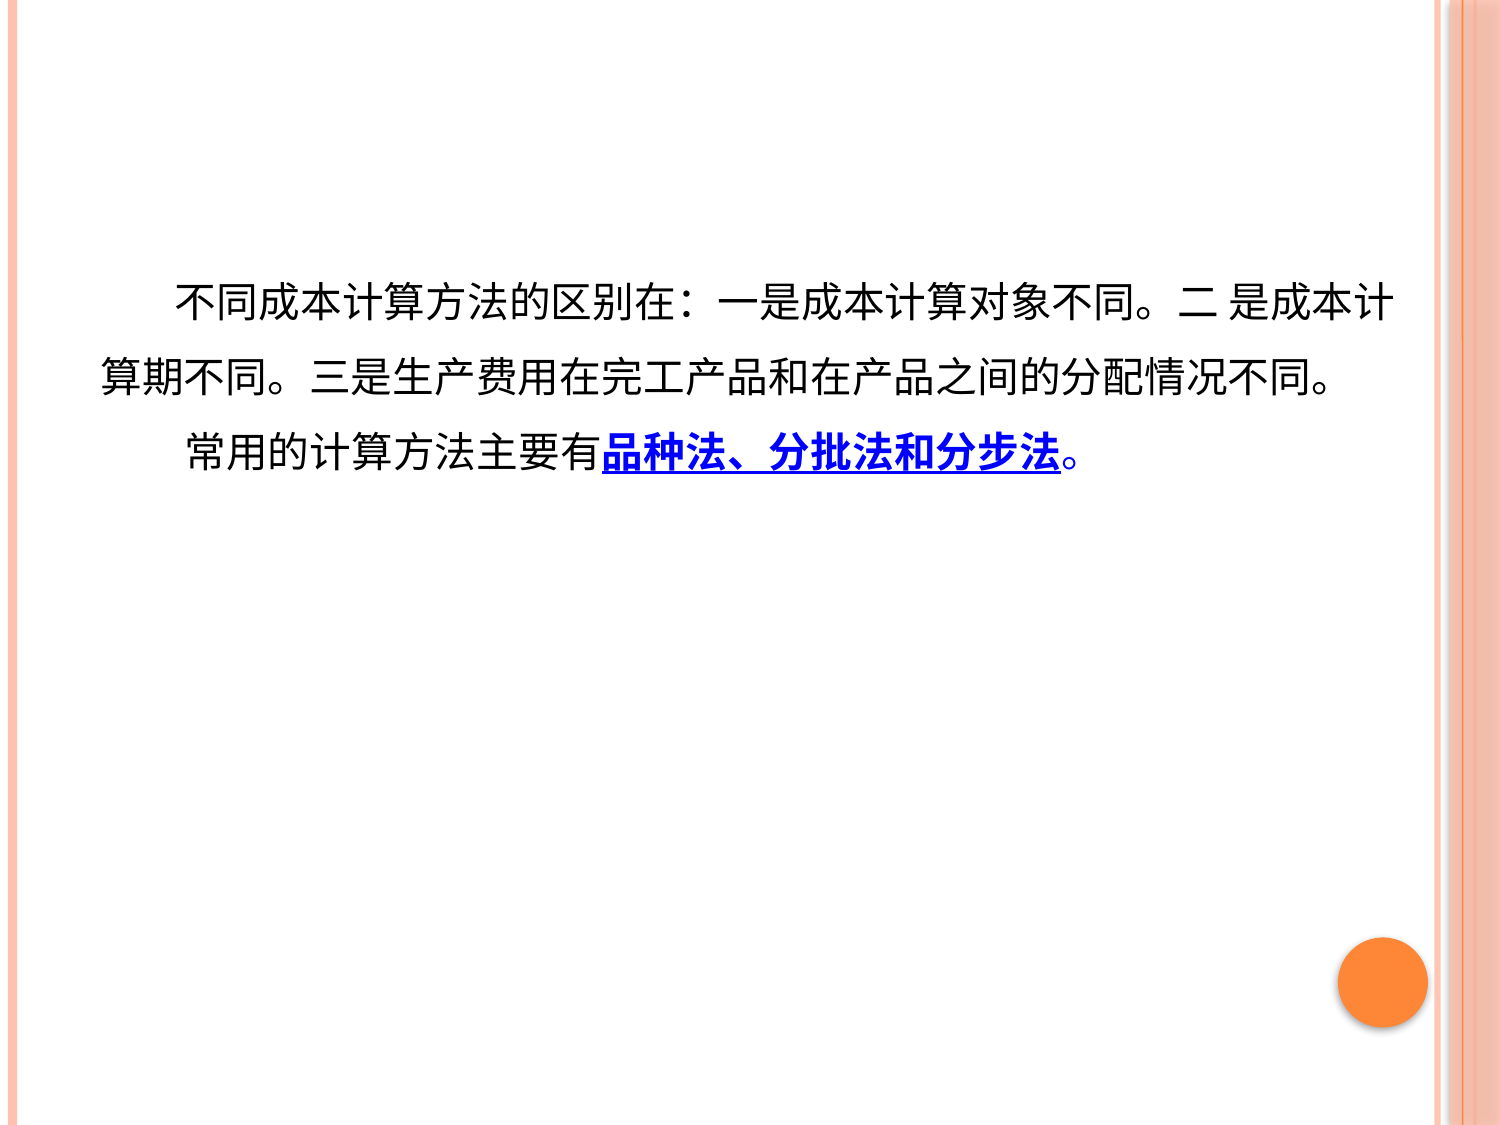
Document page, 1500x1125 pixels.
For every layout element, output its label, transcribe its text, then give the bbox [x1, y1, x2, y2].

text_box 不同成本计算方法的区别在：一是成本计算对象不同。二 是成本计算期不同。三是生产费用在完工产品和在产品之间的分配情况不同。 常用的计算方法主要有品种法、分批法和分步法。 [85, 243, 1415, 484]
